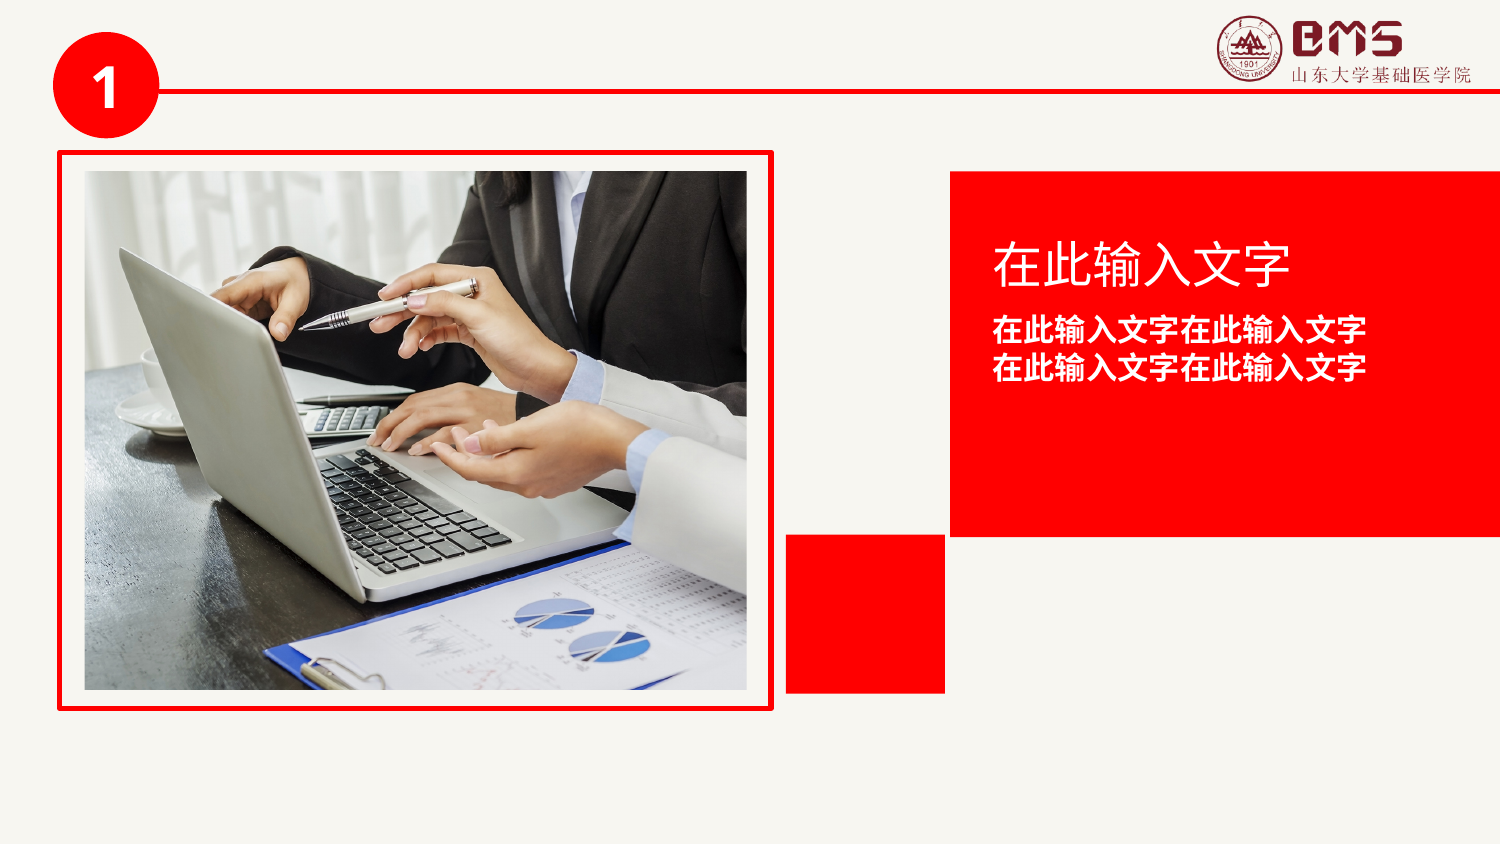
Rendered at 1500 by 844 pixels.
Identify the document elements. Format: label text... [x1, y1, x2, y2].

text_box [58, 150, 773, 710]
text_box 在此输入文字 [981, 228, 1353, 300]
text_box 在此输入文字在此输入文字 在此输入文字在此输入文字 [981, 305, 1483, 429]
text_box 1 [50, 29, 162, 141]
text_box [948, 169, 1500, 539]
text_box [784, 533, 947, 696]
picture [1198, 0, 1500, 116]
text_box [82, 169, 749, 691]
